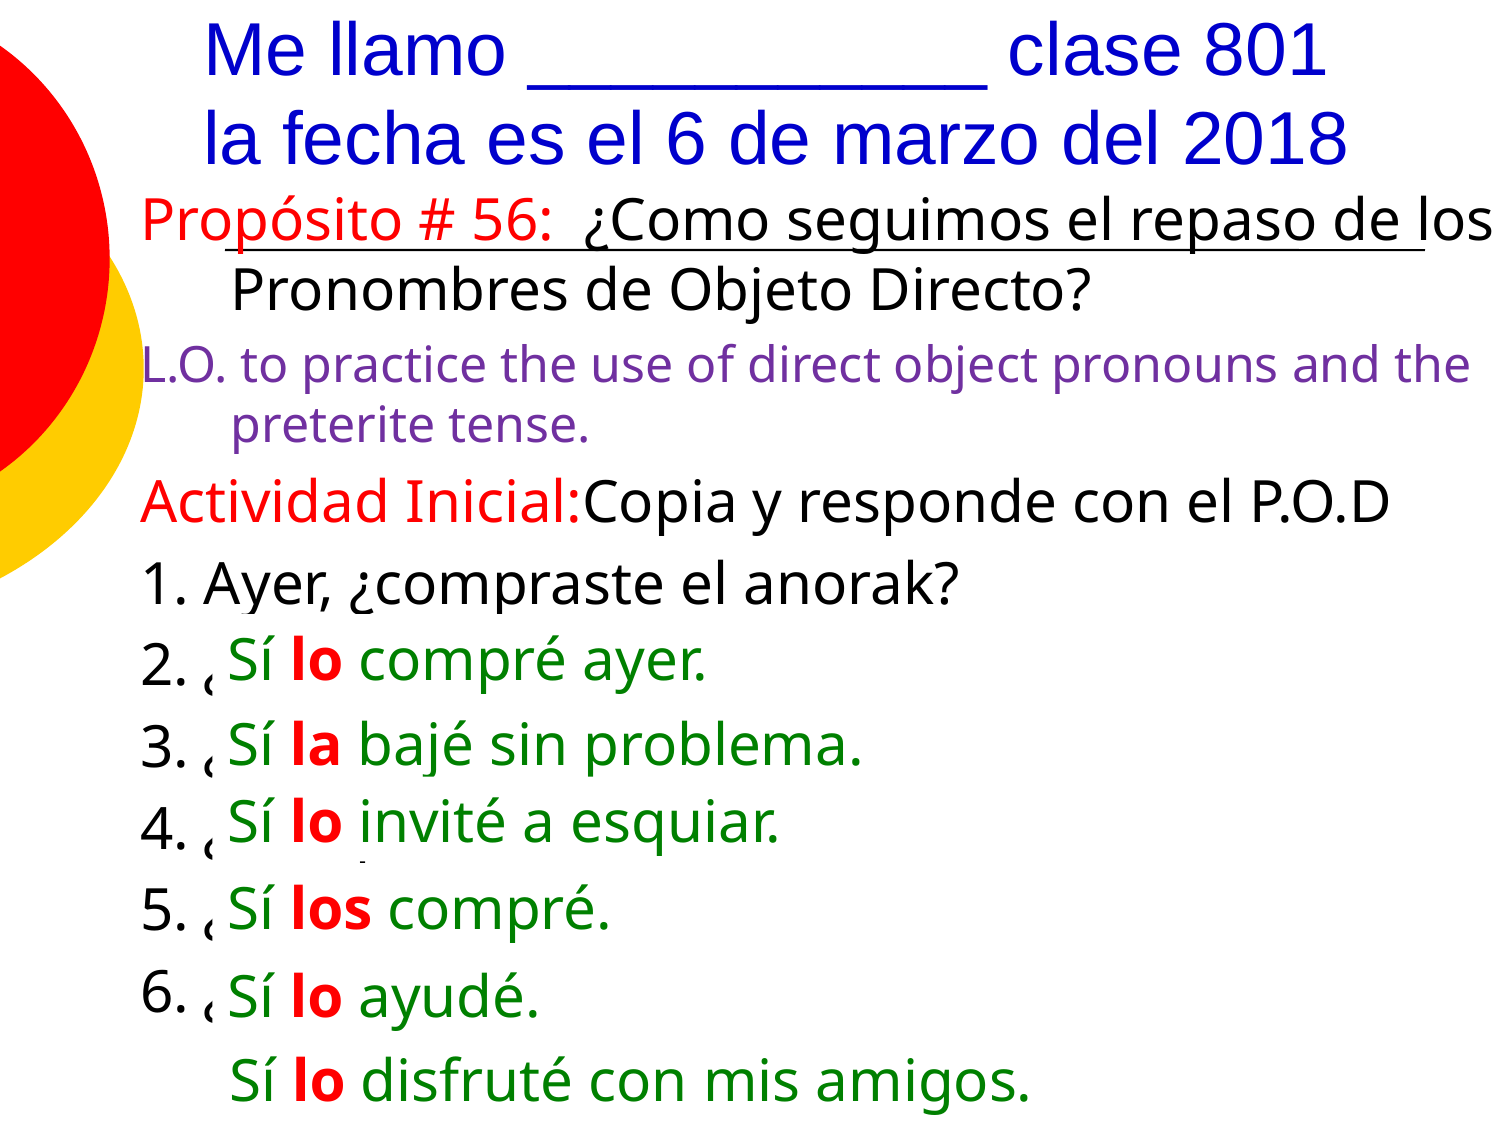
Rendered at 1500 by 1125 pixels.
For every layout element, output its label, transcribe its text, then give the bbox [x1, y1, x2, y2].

text_box Sí la bajé sin problema. [212, 699, 1288, 776]
text_box Sí los compré. [212, 864, 1288, 949]
list Propósito # 56: ¿Como seguimos el repaso de los Pronombres de Objeto Directo? L.O. to practice the use of direct object pronouns and the preterite tense. Actividad Inicial:Copia y responde con el P.O.D 1. Ayer, ¿compraste el anorak? 2. ¿Bajaste la pista sin problema? 3. ¿Invitaste a tu amigo a esquiar? 4. ¿Compraste los boletos? 5. ¿Ayudaste a tu amigo? 6. ¿Disfrutaste el paseo con tus amigos? [125, 174, 1500, 850]
text_box Sí lo disfruté con mis amigos. [214, 1035, 1290, 1121]
text_box Sí lo compré ayer. [212, 614, 1075, 699]
title Me llamo ___________ clase 801 la fecha es el 6 de marzo del 2018 [188, 0, 1488, 174]
text_box Sí lo invité a esquiar. [212, 776, 1288, 862]
text_box Sí lo ayudé. [212, 951, 1288, 1037]
